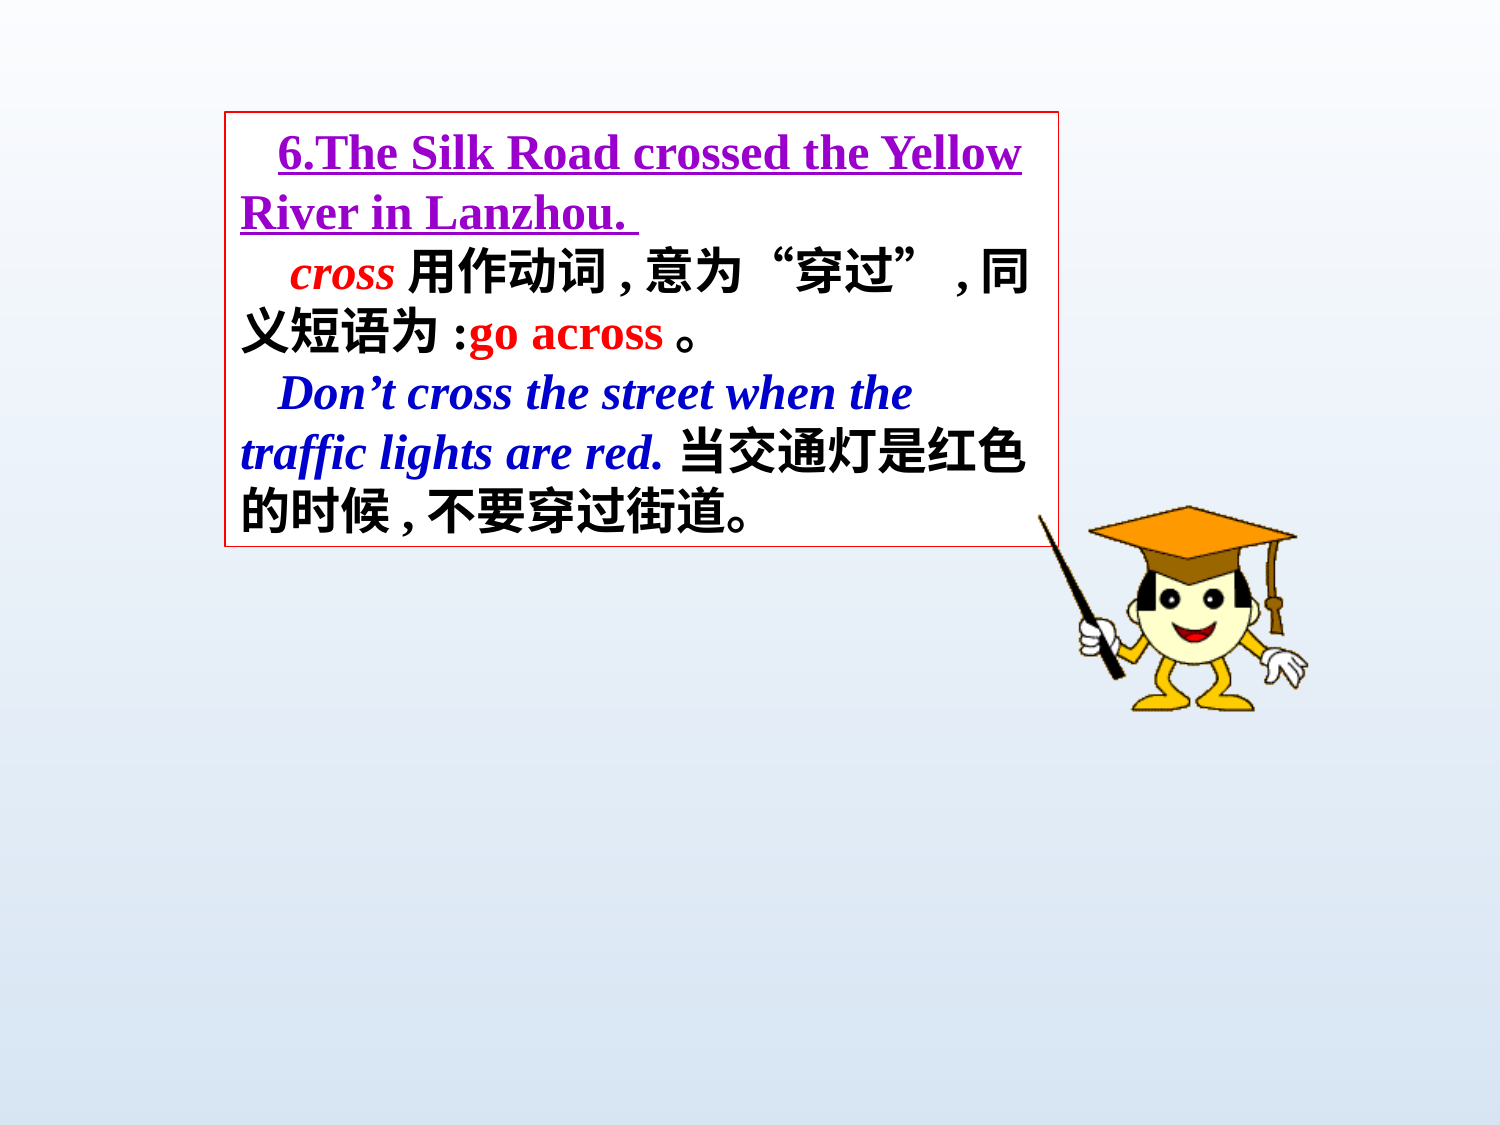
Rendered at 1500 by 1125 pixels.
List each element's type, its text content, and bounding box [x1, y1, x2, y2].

picture [1018, 490, 1332, 726]
text_box 6.The Silk Road crossed the Yellow River in Lanzhou. cross用作动词,意为“穿过”,同义短语为:go across。 Don’t cross the street when the traffic lights are red.当交通灯是红色的时候,不要穿过街道。 [225, 111, 1059, 547]
